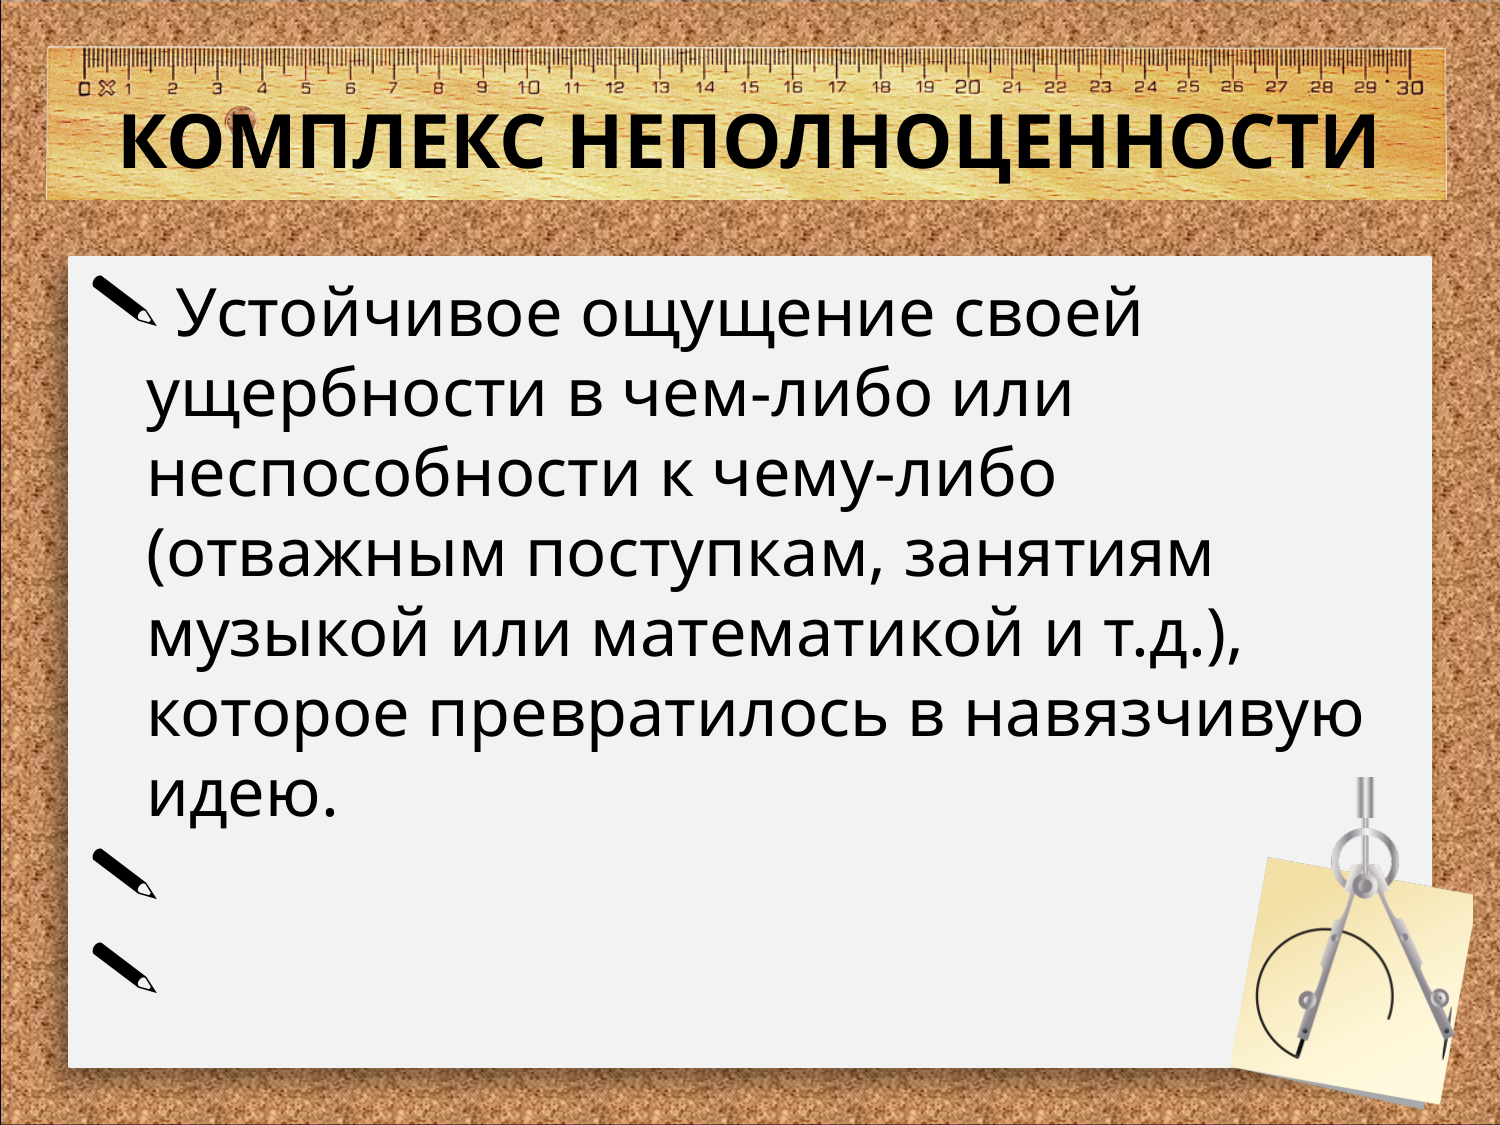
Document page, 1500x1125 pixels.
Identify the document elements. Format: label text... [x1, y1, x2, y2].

picture [0, 0, 1500, 1125]
title КОМПЛЕКС НЕПОЛНОЦЕННОСТИ [74, 44, 1426, 233]
list Устойчивое ощущение своей ущербности в чем-либо или неспособности к чему-либо (отважным поступкам, занятиям музыкой или математикой и т.д.), которое превратилось в навязчивую идею. [74, 262, 1426, 1006]
